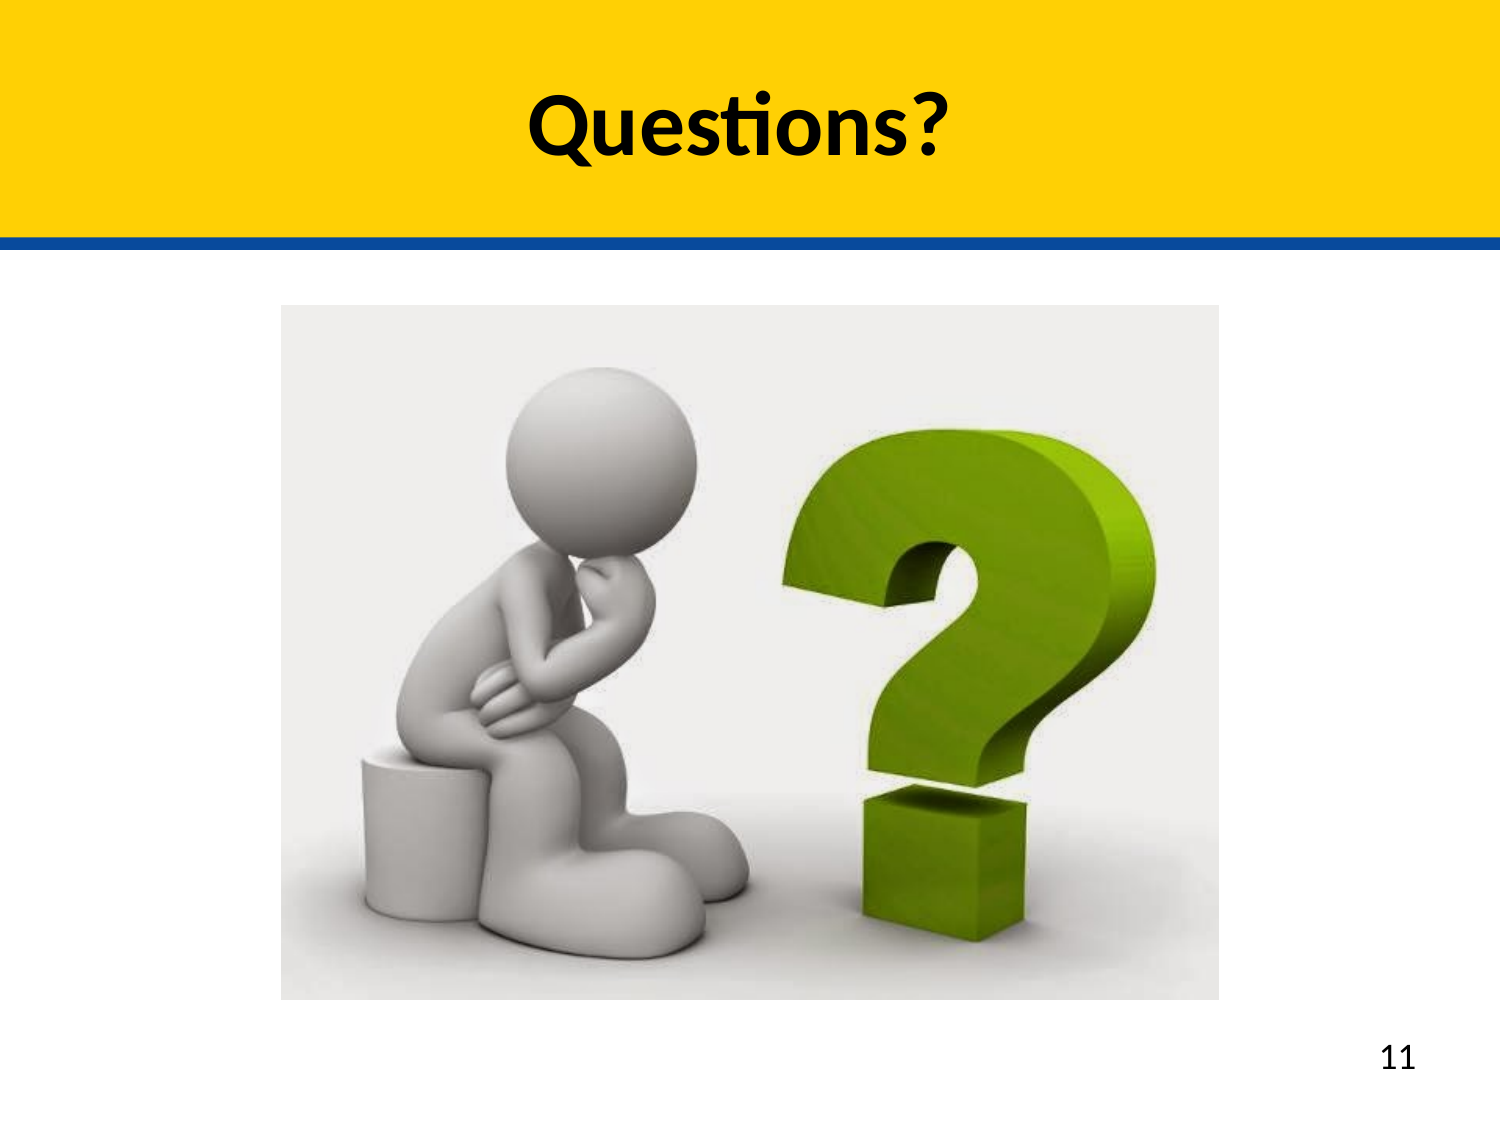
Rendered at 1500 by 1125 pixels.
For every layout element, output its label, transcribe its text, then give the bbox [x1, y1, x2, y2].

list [281, 305, 1219, 1000]
title Questions? [0, 0, 1500, 238]
text_box 11 [68, 1024, 1432, 1085]
